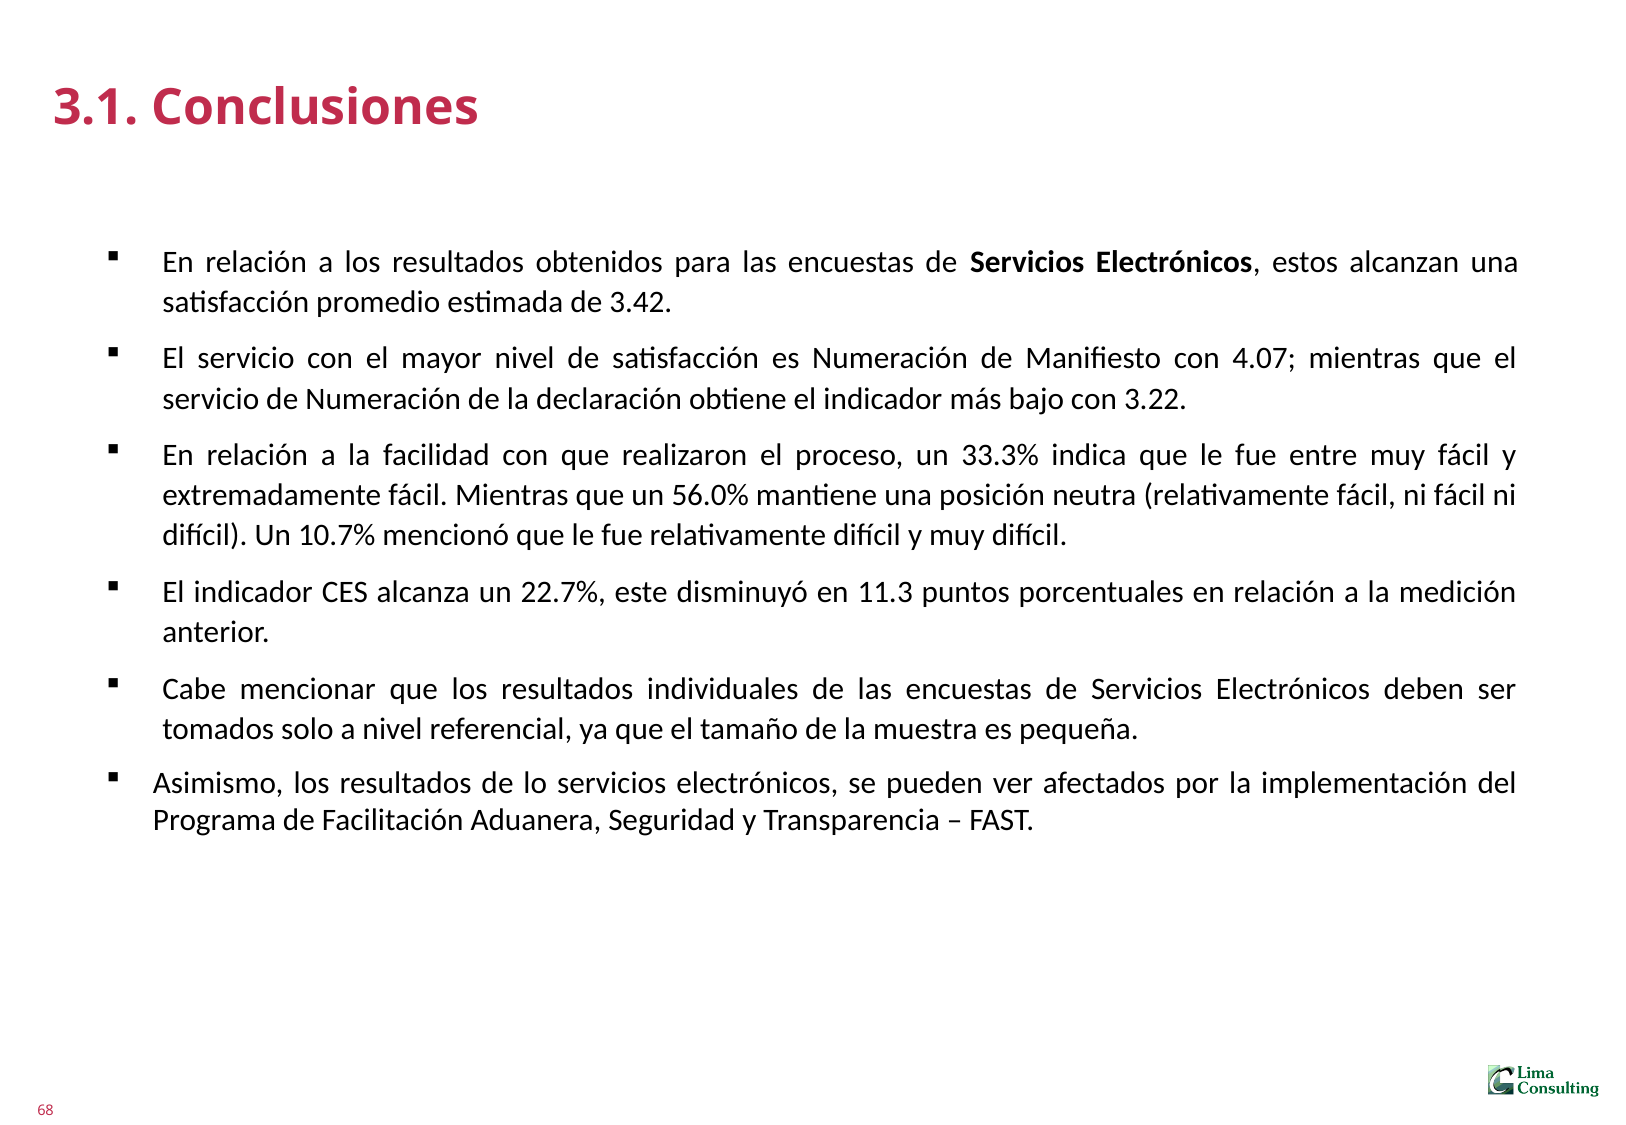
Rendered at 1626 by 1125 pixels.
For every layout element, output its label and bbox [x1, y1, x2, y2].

title [38, 59, 1587, 219]
picture [1488, 1065, 1599, 1097]
text_box [91, 219, 1534, 884]
